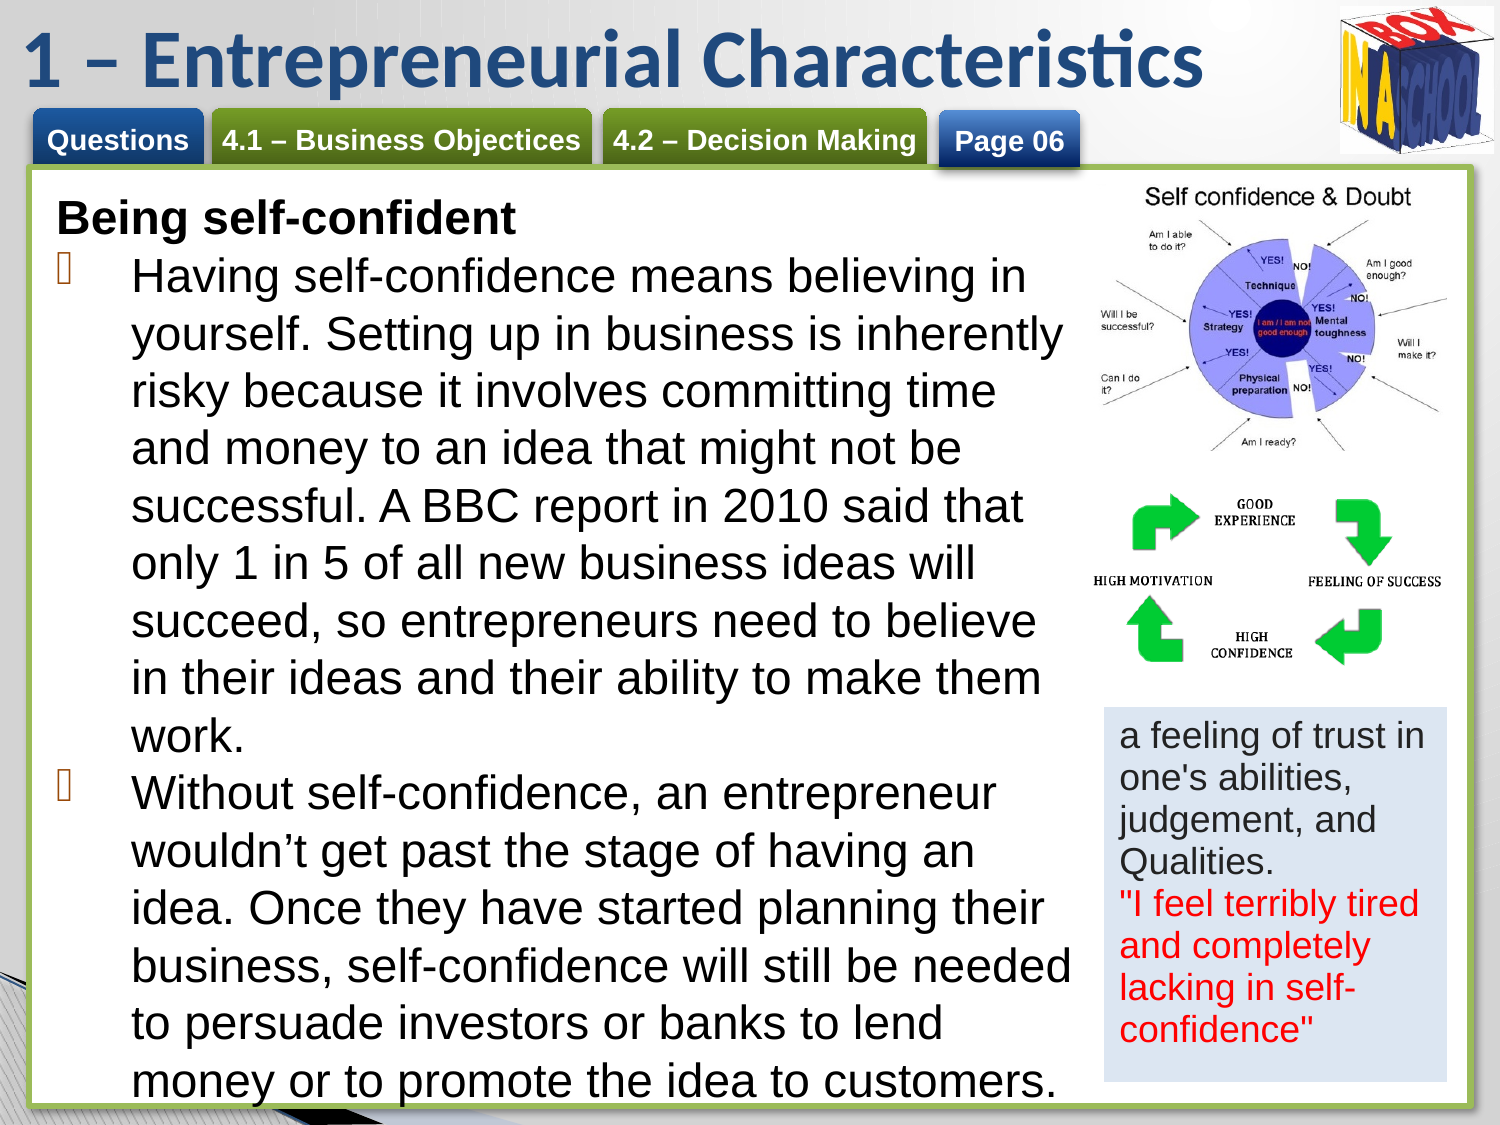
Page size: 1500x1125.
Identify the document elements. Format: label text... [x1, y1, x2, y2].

table_header a feeling of trust in one's abilities, judgement, and Qualities. "I feel terribly tired and completely lacking in self-confidence" [1104, 707, 1447, 1082]
title 1 – Entrepreneurial Characteristics [5, 11, 1270, 97]
picture [1093, 485, 1448, 674]
text_box Page 06 [938, 109, 1081, 167]
text_box Being self-confident Having self-confidence means believing in yourself. Setting up in business is inherently risky because it involves committing time and money to an idea that might not be successful. A BBC report in 2010 said that only 1 in 5 of all new business ideas will succeed, so entrepreneurs need to believe in their ideas and their ability to make them work. Without self-confidence, an entrepreneur wouldn’t get past the stage of having an idea. Once they have started planning their business, self-confidence will still be needed to persuade investors or banks to lend money or to promote the idea to customers. [41, 179, 1105, 1114]
picture [281, 1114, 303, 1125]
picture [1093, 184, 1448, 451]
picture [1340, 6, 1495, 154]
